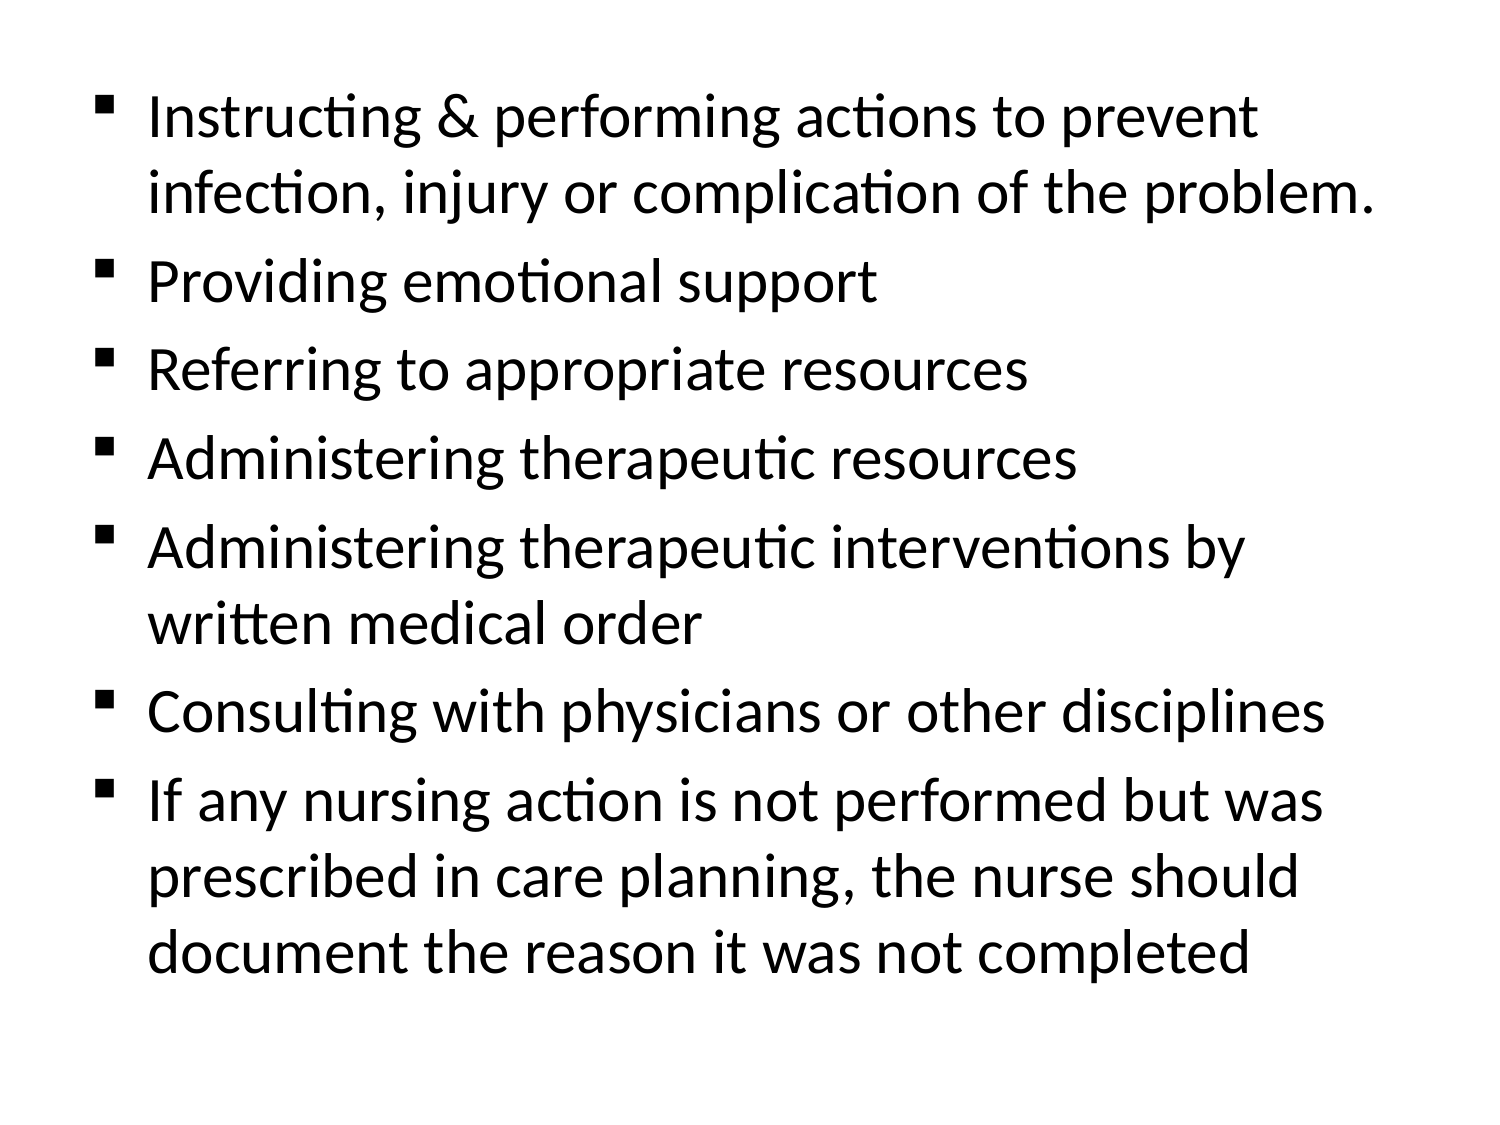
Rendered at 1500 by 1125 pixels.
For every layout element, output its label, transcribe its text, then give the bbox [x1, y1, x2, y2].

list Instructing & performing actions to prevent infection, injury or complication of the problem. Providing emotional support Referring to appropriate resources Administering therapeutic resources Administering therapeutic interventions by written medical order Consulting with physicians or other disciplines If any nursing action is not performed but was prescribed in care planning, the nurse should document the reason it was not completed [75, 66, 1425, 1005]
